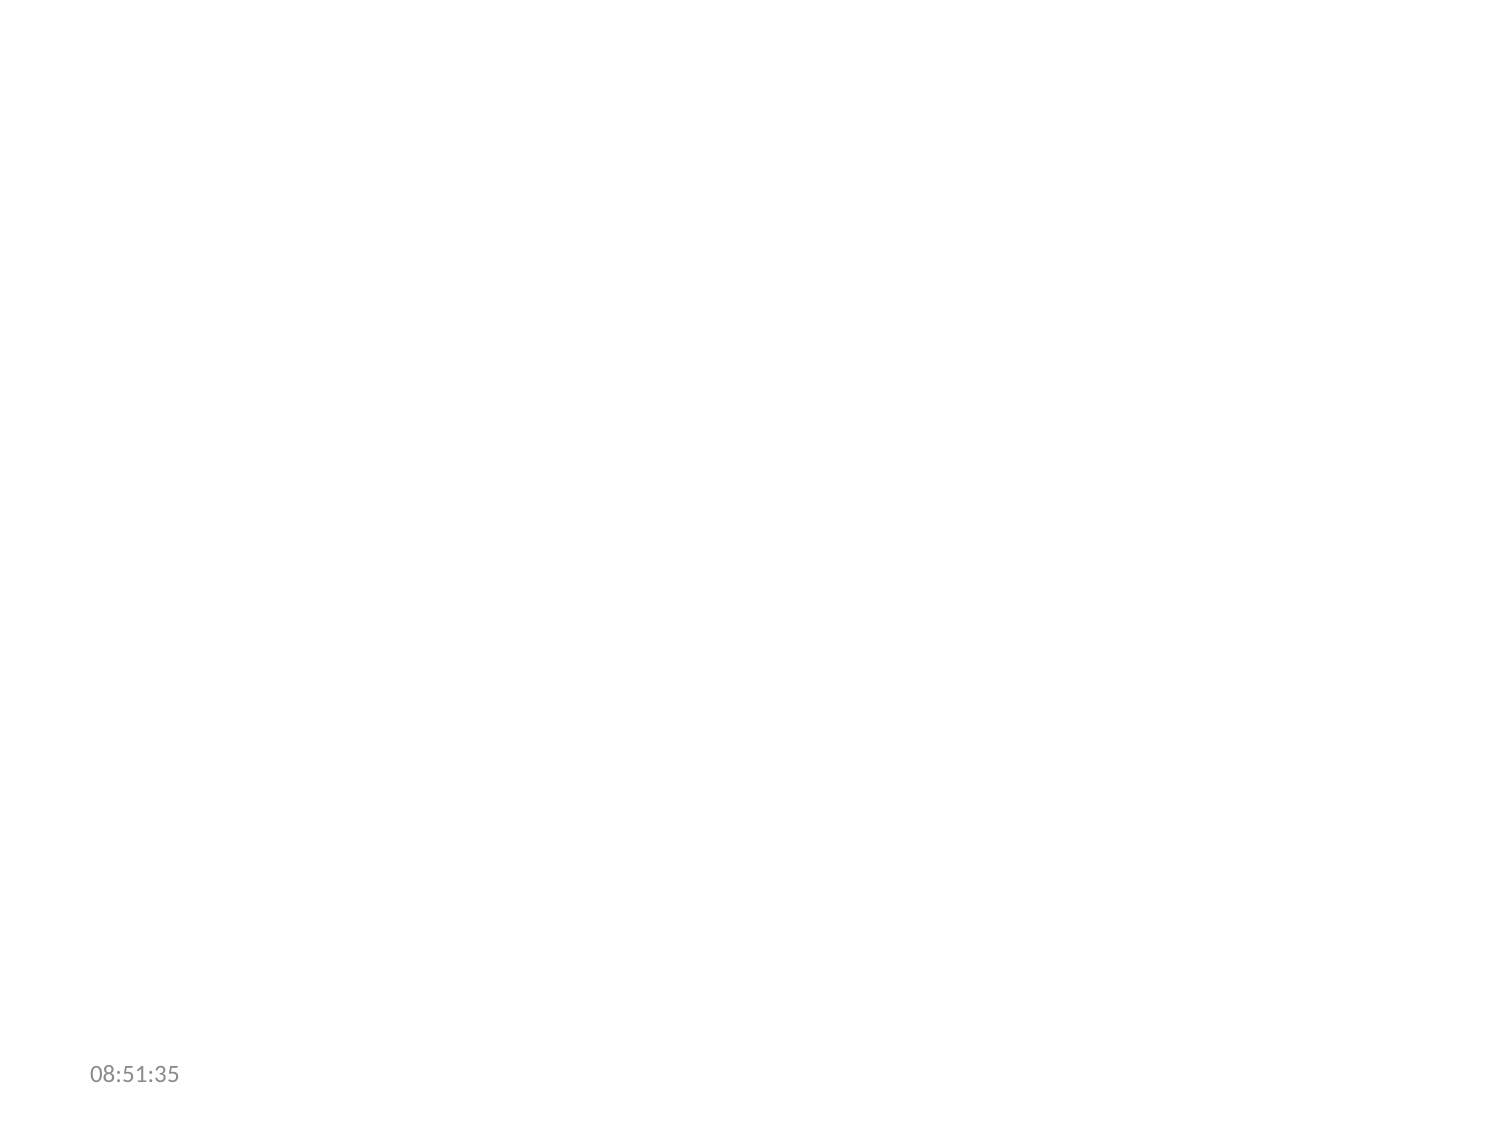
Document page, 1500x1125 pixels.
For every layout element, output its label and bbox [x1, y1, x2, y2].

slide_number [75, 1042, 425, 1103]
